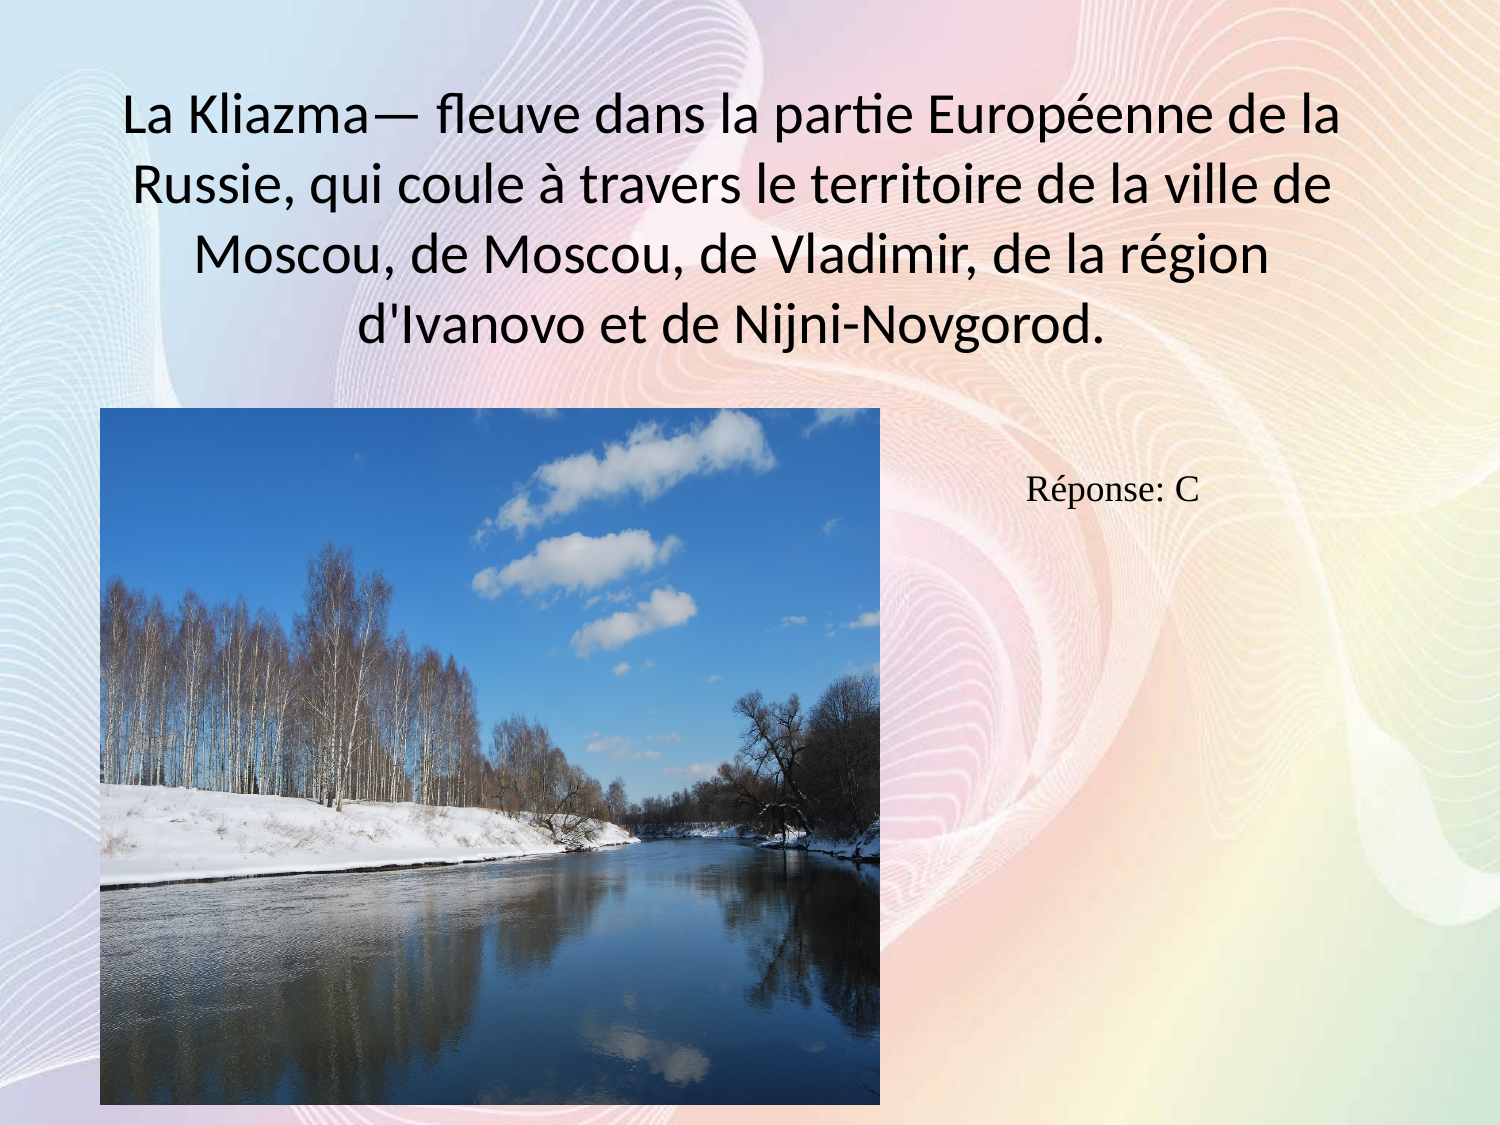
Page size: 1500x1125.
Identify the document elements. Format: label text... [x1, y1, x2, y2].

title La Kliazma— fleuve dans la partie Européenne de la Russie, qui coule à travers le territoire de la ville de Moscou, de Moscou, de Vladimir, de la région d'Ivanovo et de Nijni-Novgorod. [64, 42, 1400, 388]
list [100, 408, 881, 1106]
picture [0, 0, 1500, 1125]
text_box Réponse: C [1010, 456, 1215, 561]
